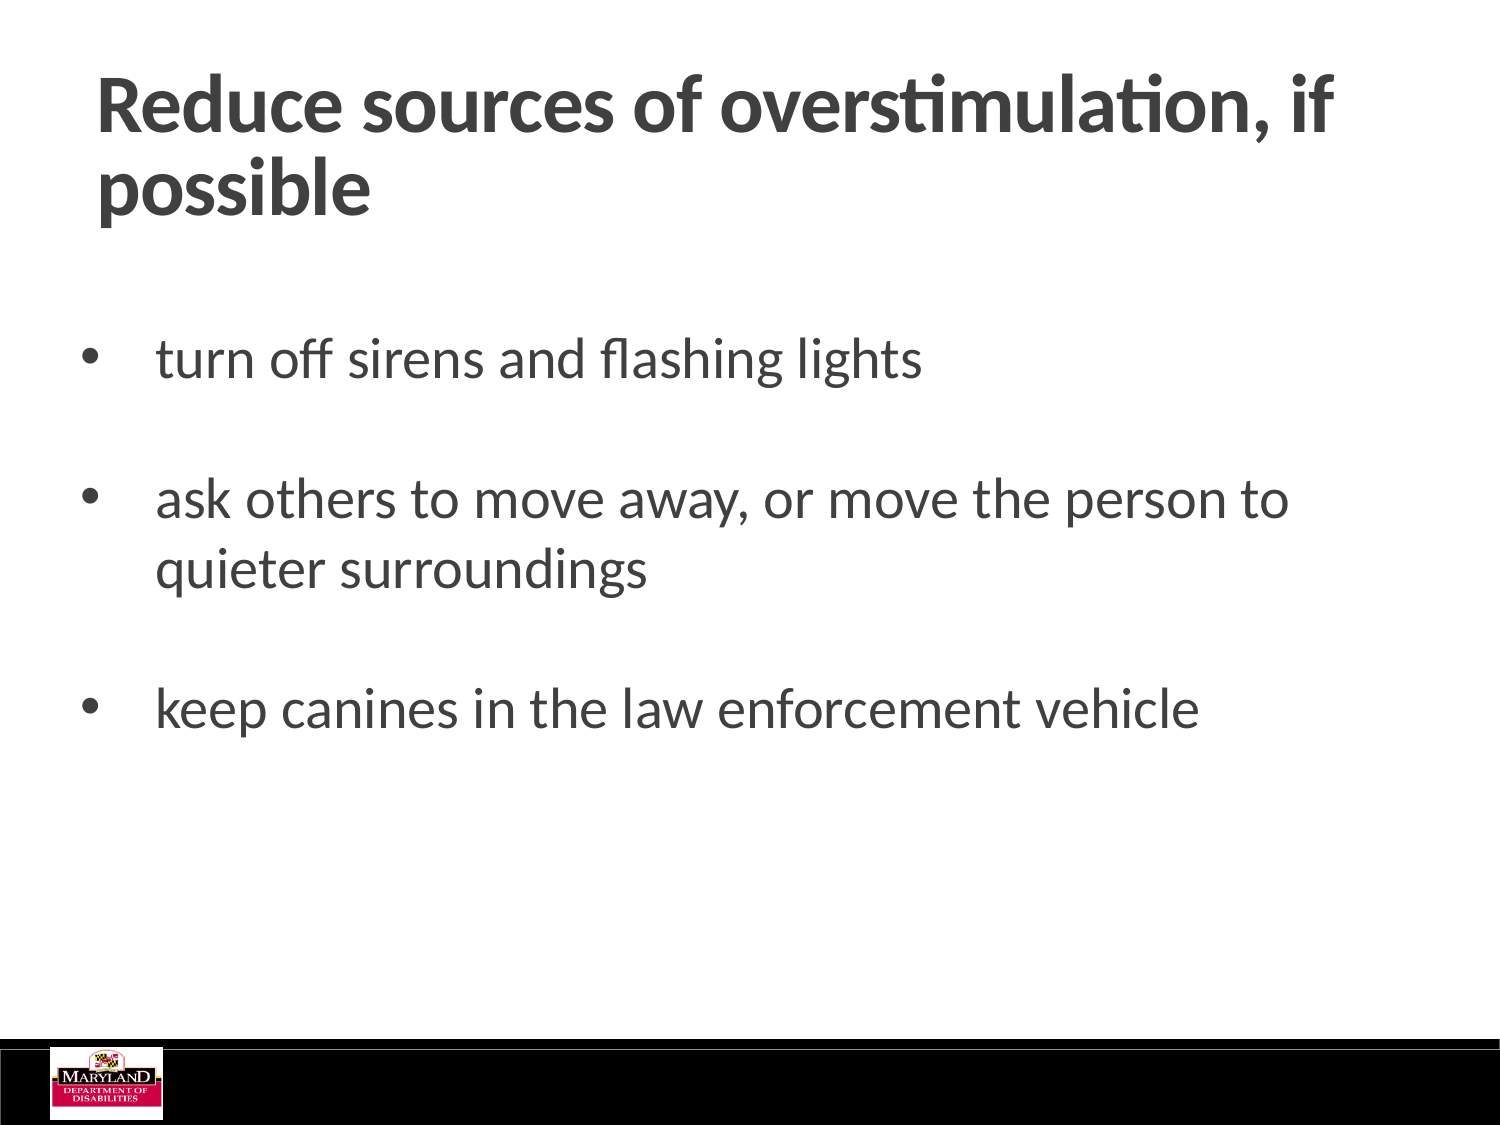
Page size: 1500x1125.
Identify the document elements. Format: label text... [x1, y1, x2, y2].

text_box turn off sirens and flashing lights ask others to move away, or move the person to quieter surroundings keep canines in the law enforcement vehicle [65, 312, 1378, 958]
title Reduce sources of overstimulation, if possible [81, 62, 1432, 1018]
picture [50, 1047, 163, 1120]
